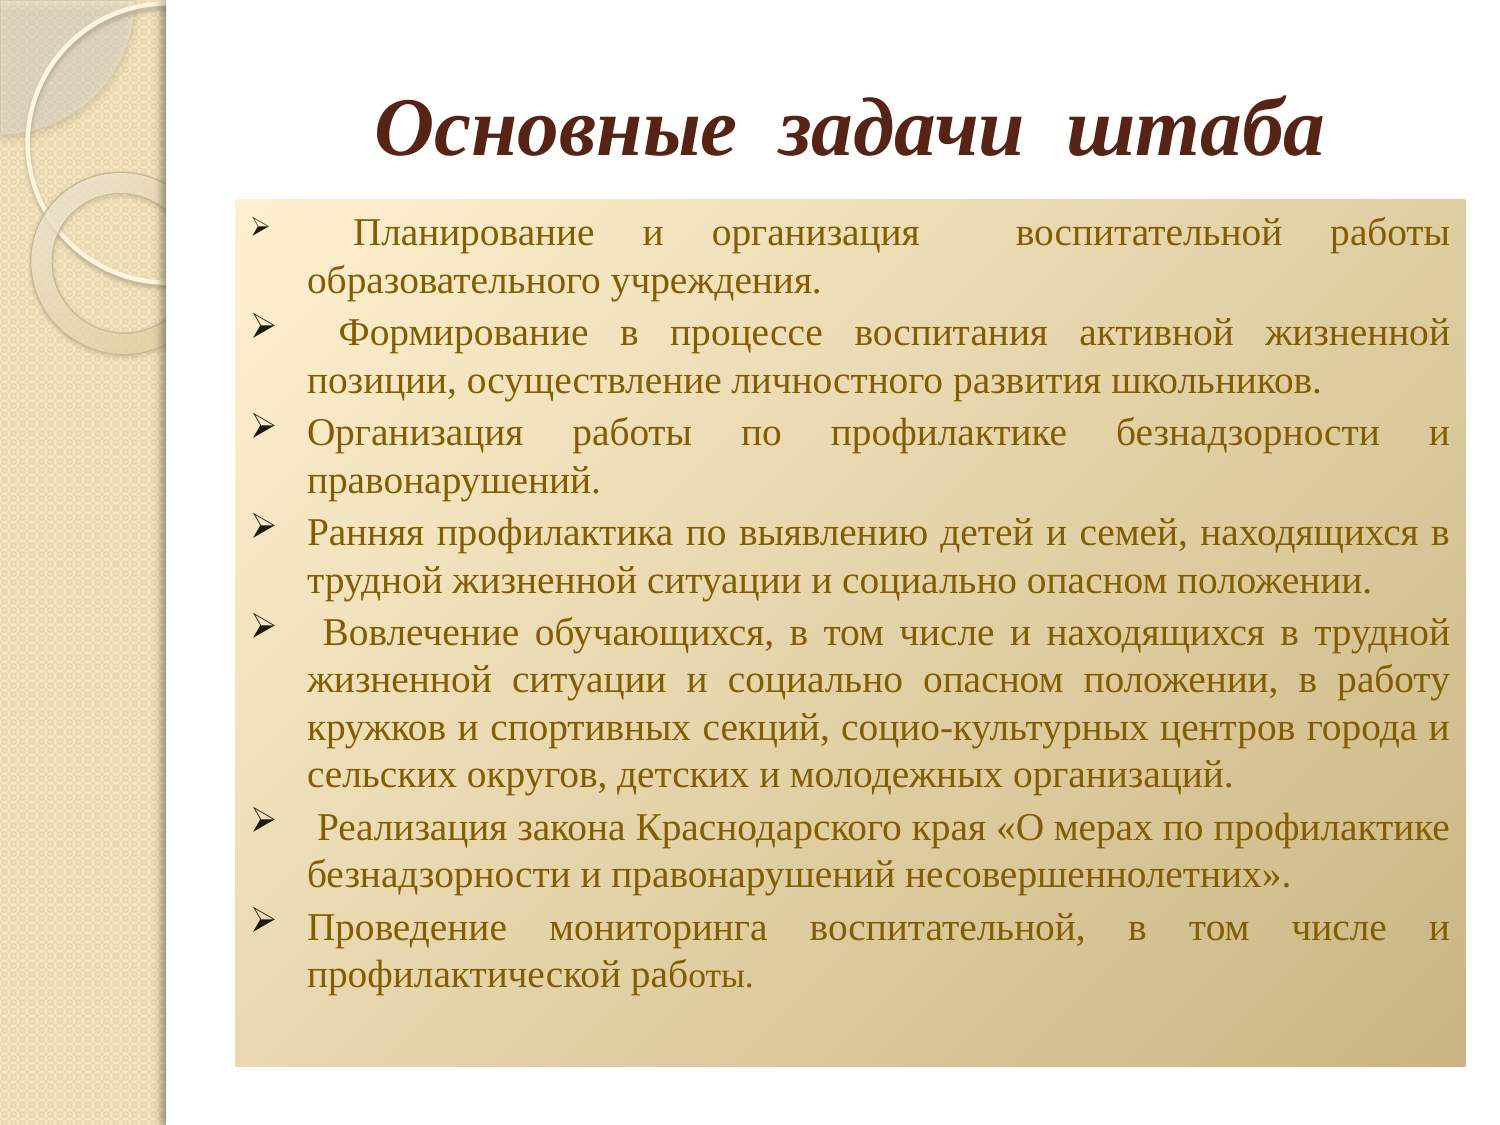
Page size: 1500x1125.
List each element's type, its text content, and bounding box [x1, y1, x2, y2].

list Планирование и организация воспитательной работы образовательного учреждения. Формирование в процессе воспитания активной жизненной позиции, осуществление личностного развития школьников. Организация работы по профилактике безнадзорности и правонарушений. Ранняя профилактика по выявлению детей и семей, находящихся в трудной жизненной ситуации и социально опасном положении. Вовлечение обучающихся, в том числе и находящихся в трудной жизненной ситуации и социально опасном положении, в работу кружков и спортивных секций, социо-культурных центров города и сельских округов, детских и молодежных организаций. Реализация закона Краснодарского края «О мерах по профилактике безнадзорности и правонарушений несовершеннолетних». Проведение мониторинга воспитательной, в том числе и профилактической работы. [235, 199, 1466, 1067]
title Основные задачи штаба [235, 45, 1466, 199]
